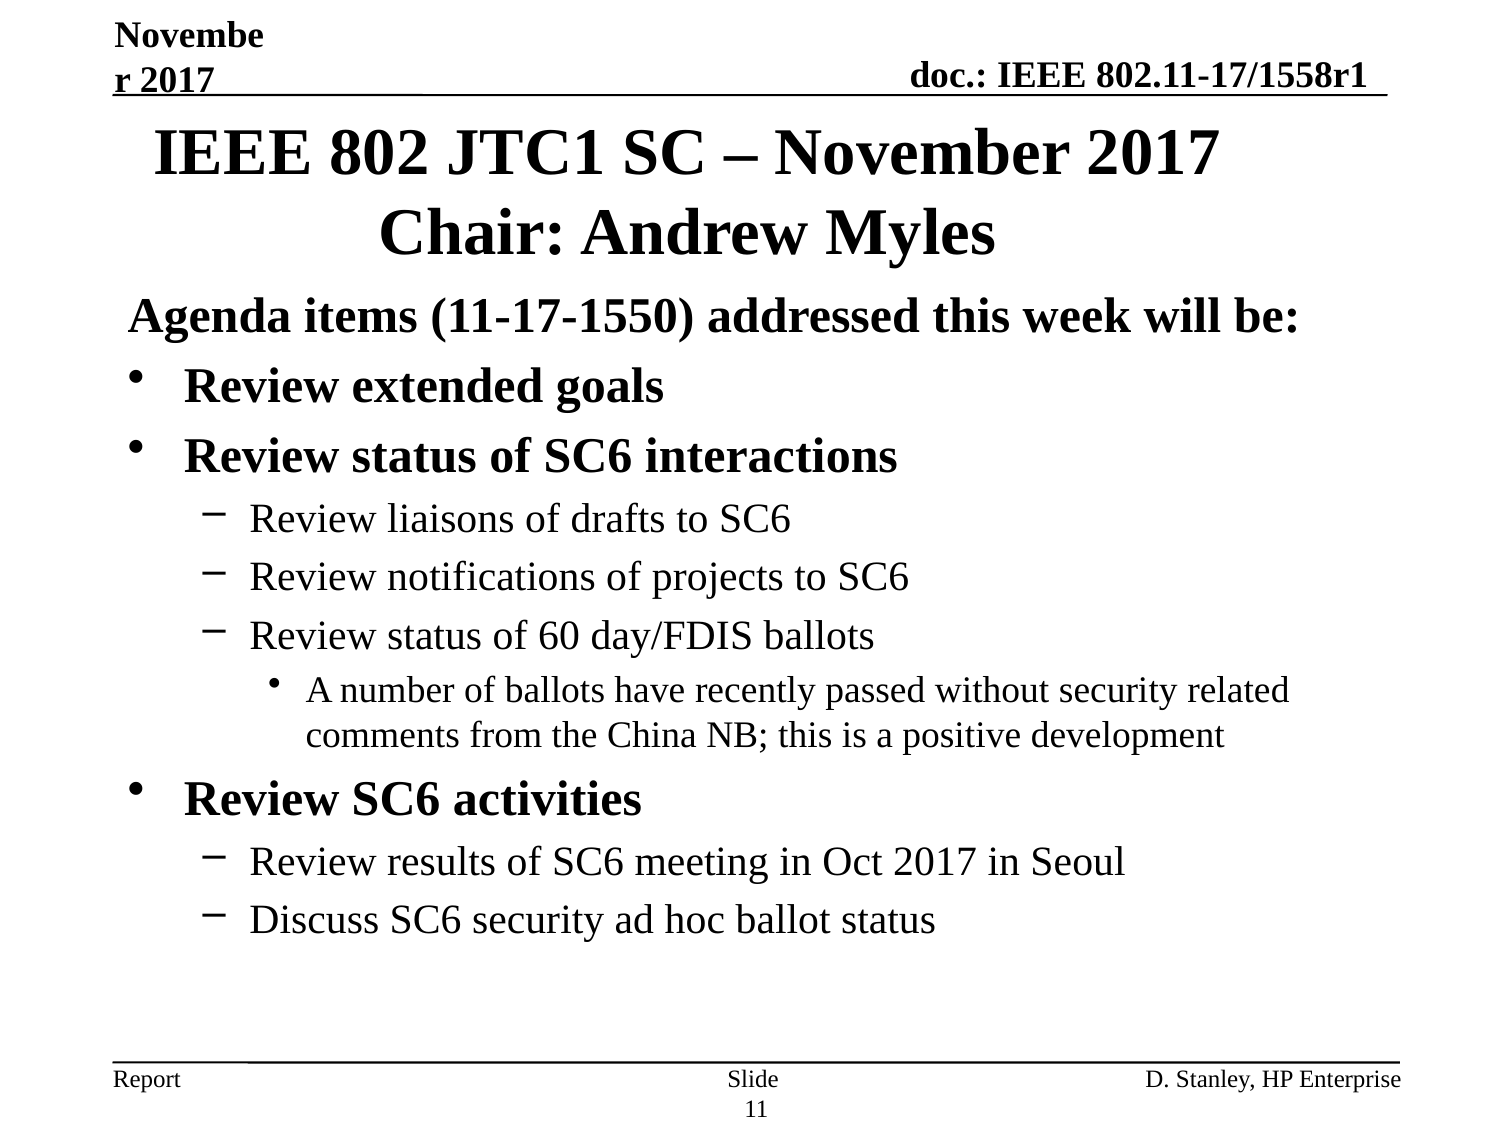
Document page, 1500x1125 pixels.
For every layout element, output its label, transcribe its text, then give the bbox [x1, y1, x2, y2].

list Agenda items (11-17-1550) addressed this week will be: Review extended goals Review status of SC6 interactions Review liaisons of drafts to SC6 Review notifications of projects to SC6 Review status of 60 day/FDIS ballots A number of ballots have recently passed without security related comments from the China NB; this is a positive development Review SC6 activities Review results of SC6 meeting in Oct 2017 in Seoul Discuss SC6 security ad hoc ballot status [112, 275, 1463, 938]
footer D. Stanley, HP Enterprise [1034, 1062, 1402, 1093]
title IEEE 802 JTC1 SC – November 2017 Chair: Andrew Myles [50, 99, 1325, 275]
slide_number Slide 11 [720, 1062, 792, 1093]
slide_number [114, 54, 274, 99]
